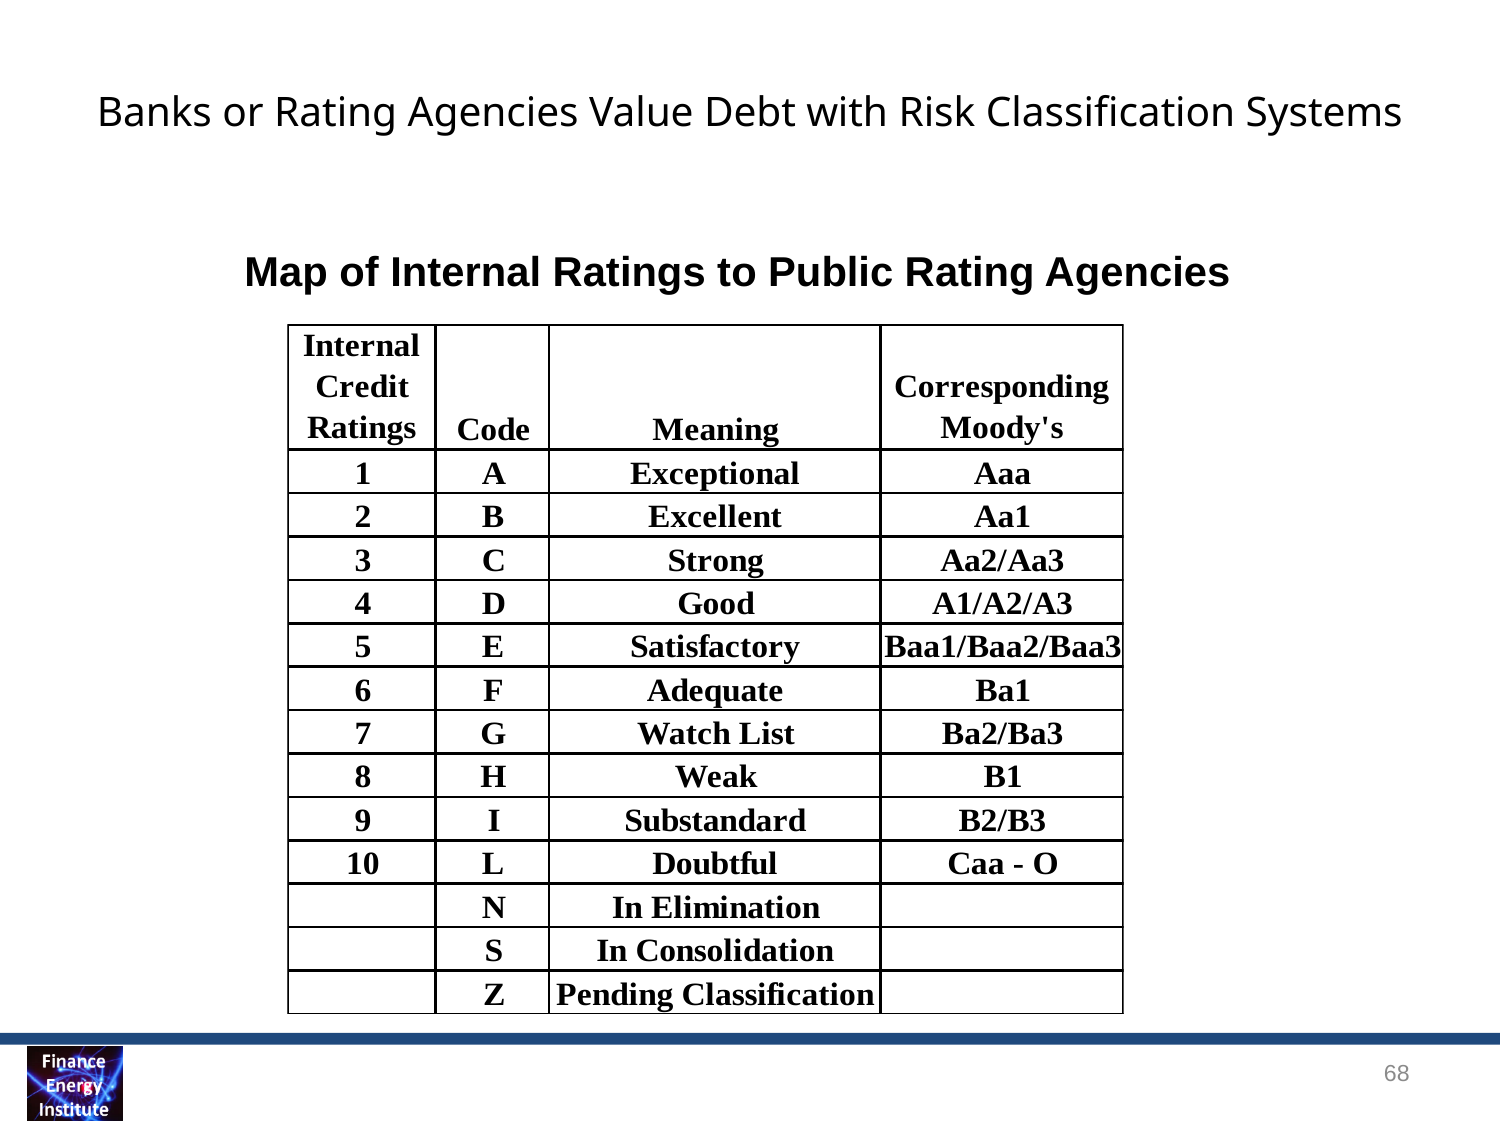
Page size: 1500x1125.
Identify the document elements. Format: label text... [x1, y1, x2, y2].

title Banks or Rating Agencies Value Debt with Risk Classification Systems [70, 56, 1430, 164]
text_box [287, 324, 1126, 1016]
text_box Map of Internal Ratings to Public Rating Agencies [62, 237, 1413, 303]
slide_number 68 [1074, 1042, 1425, 1103]
picture [27, 1046, 123, 1121]
